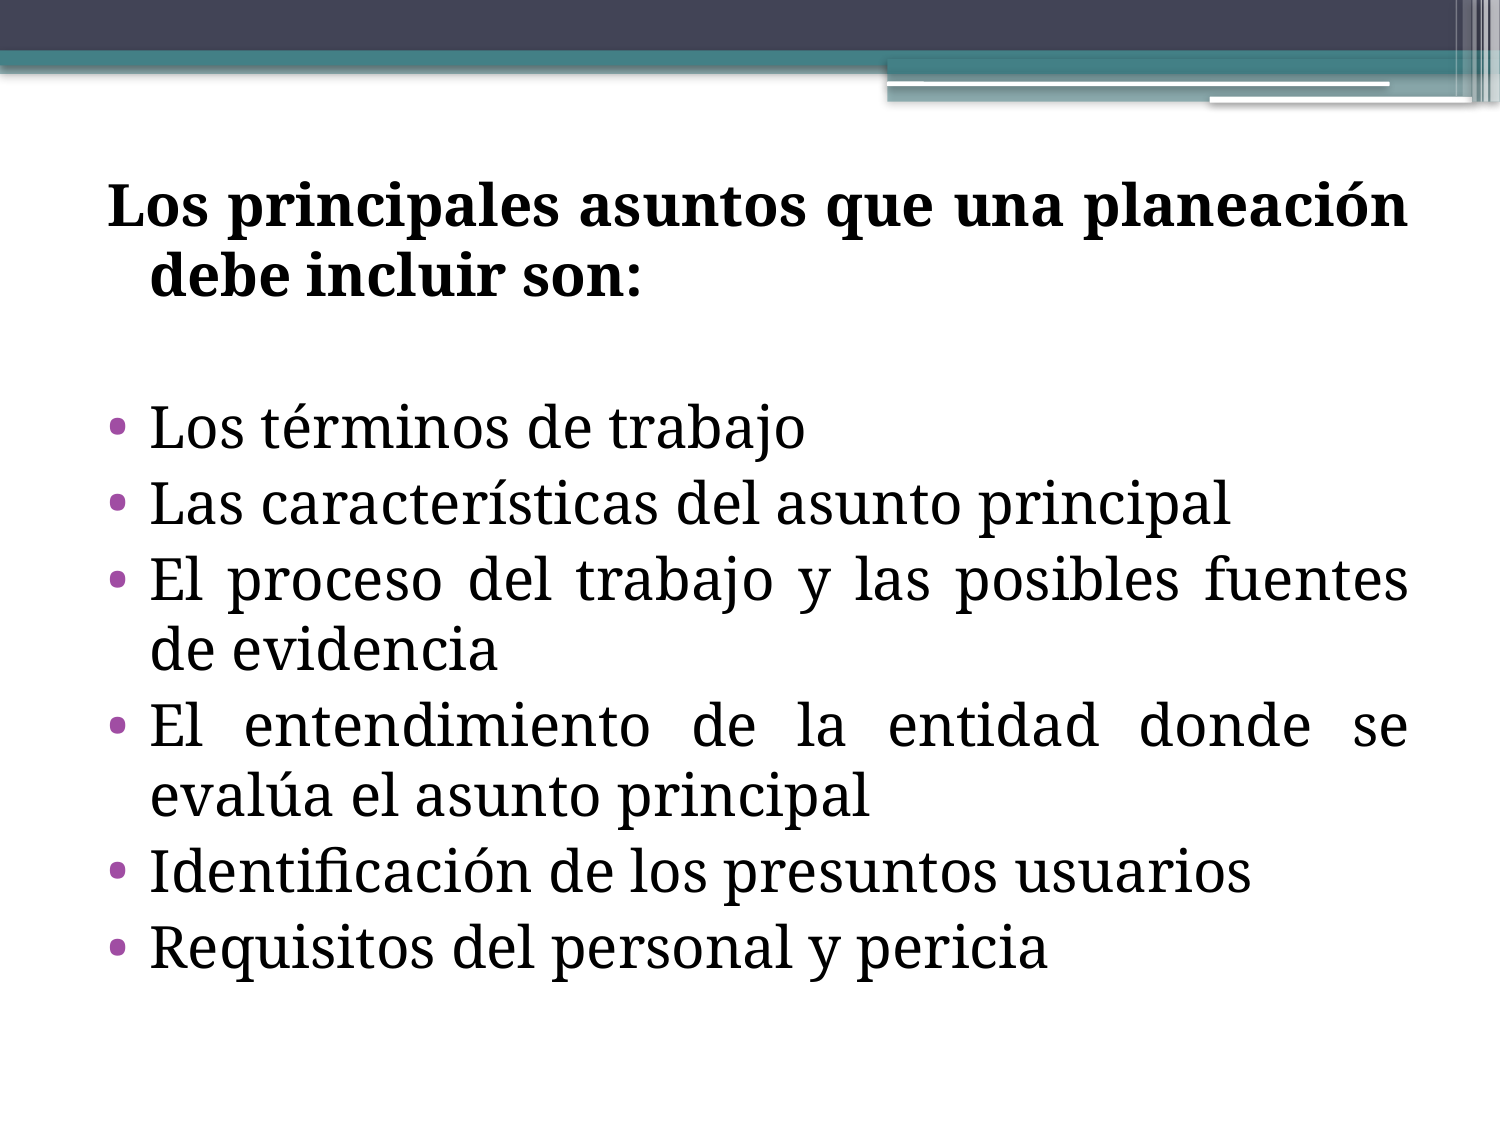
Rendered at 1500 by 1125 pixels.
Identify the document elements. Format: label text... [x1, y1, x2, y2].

list Los principales asuntos que una planeación debe incluir son: Los términos de trabajo Las características del asunto principal El proceso del trabajo y las posibles fuentes de evidencia El entendimiento de la entidad donde se evalúa el asunto principal Identificación de los presuntos usuarios Requisitos del personal y pericia [75, 160, 1425, 1079]
